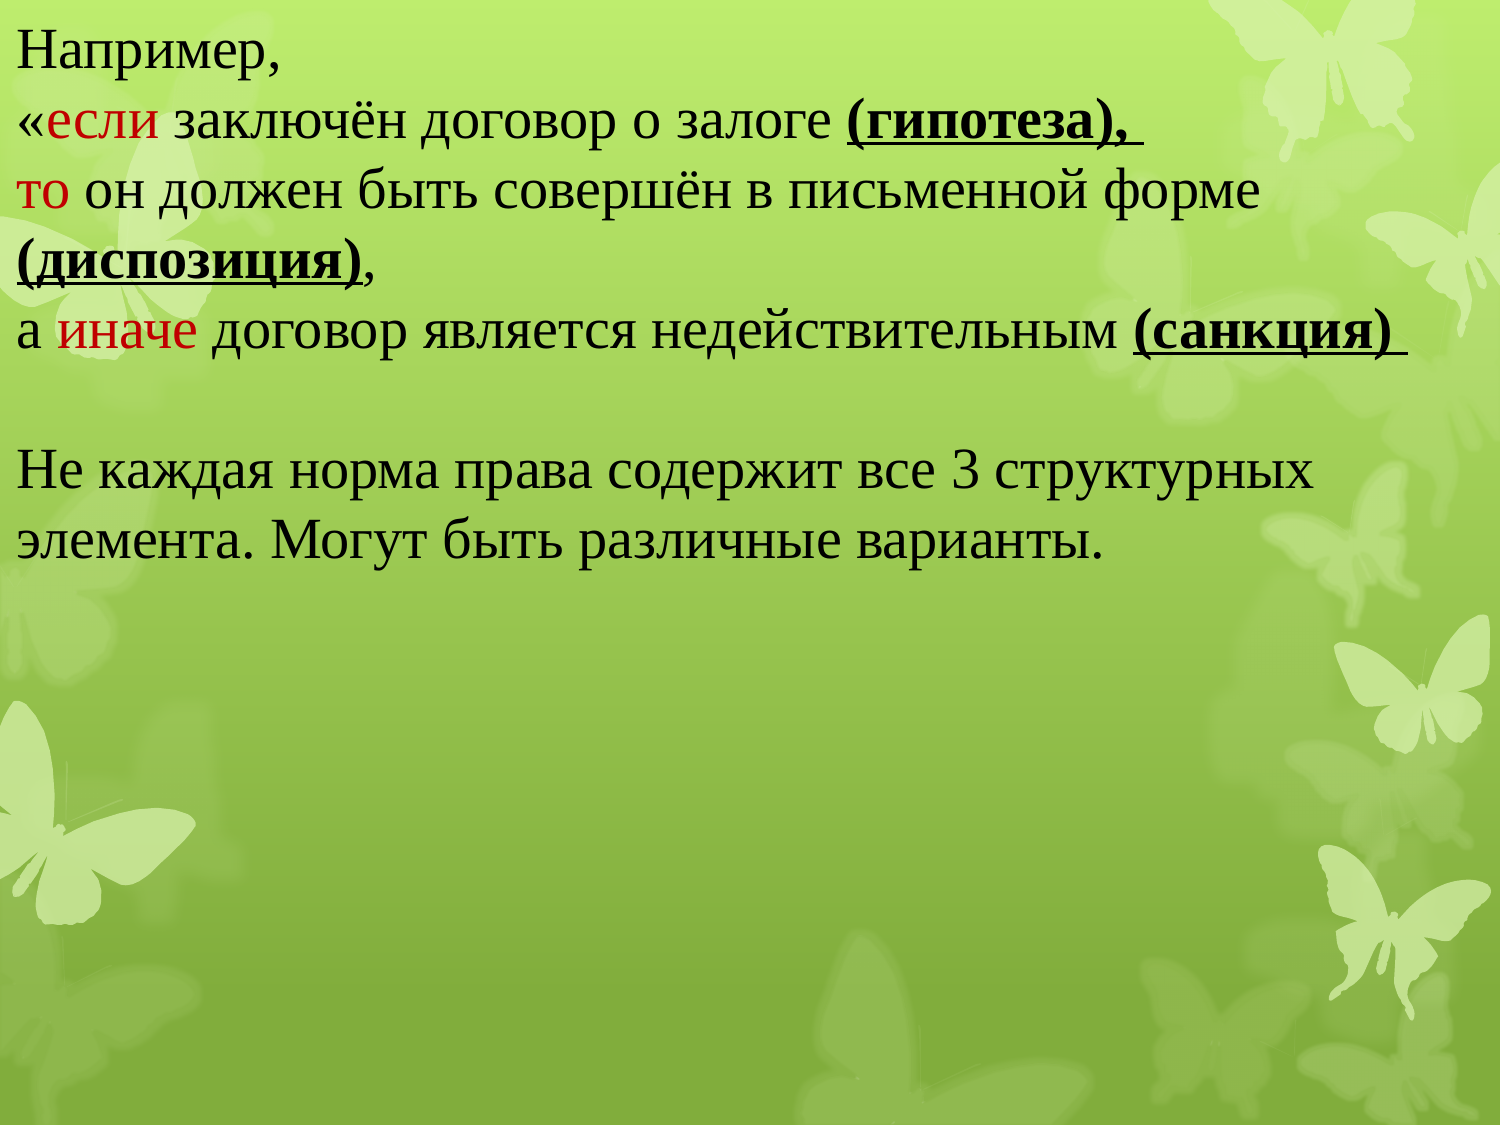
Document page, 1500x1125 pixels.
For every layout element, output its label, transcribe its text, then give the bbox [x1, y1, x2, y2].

text_box Например, «если заключён договор о залоге (гипотеза), то он должен быть совершён в письменной форме (диспозиция), а иначе договор является недействительным (санкция) Не каждая норма права содержит все 3 структурных элемента. Могут быть различные варианты. [1, 2, 1500, 578]
